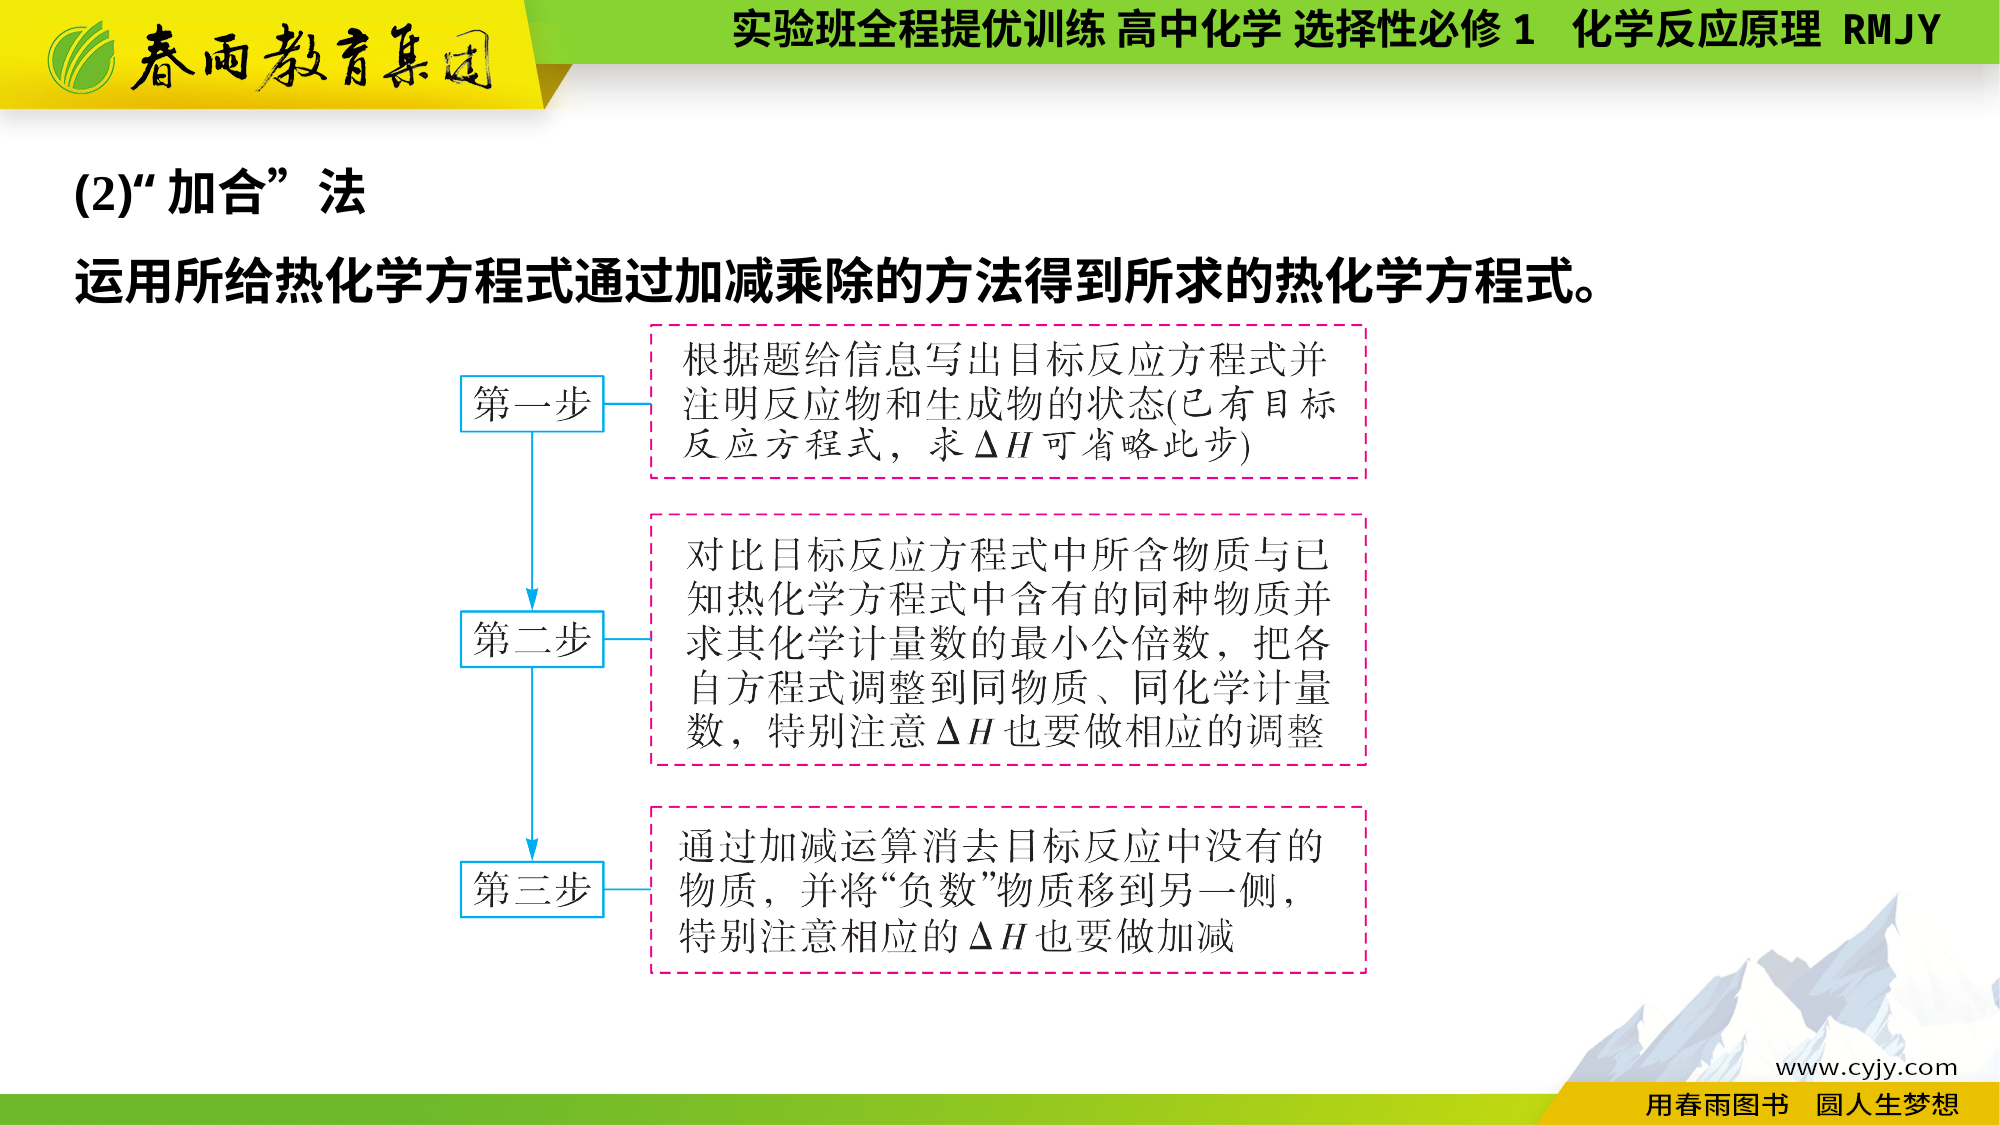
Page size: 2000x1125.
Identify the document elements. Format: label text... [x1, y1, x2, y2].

picture [0, 0, 2000, 1125]
list (2)“加合”法 运用所给热化学方程式通过加减乘除的方法得到所求的热化学方程式。 [59, 122, 1944, 320]
